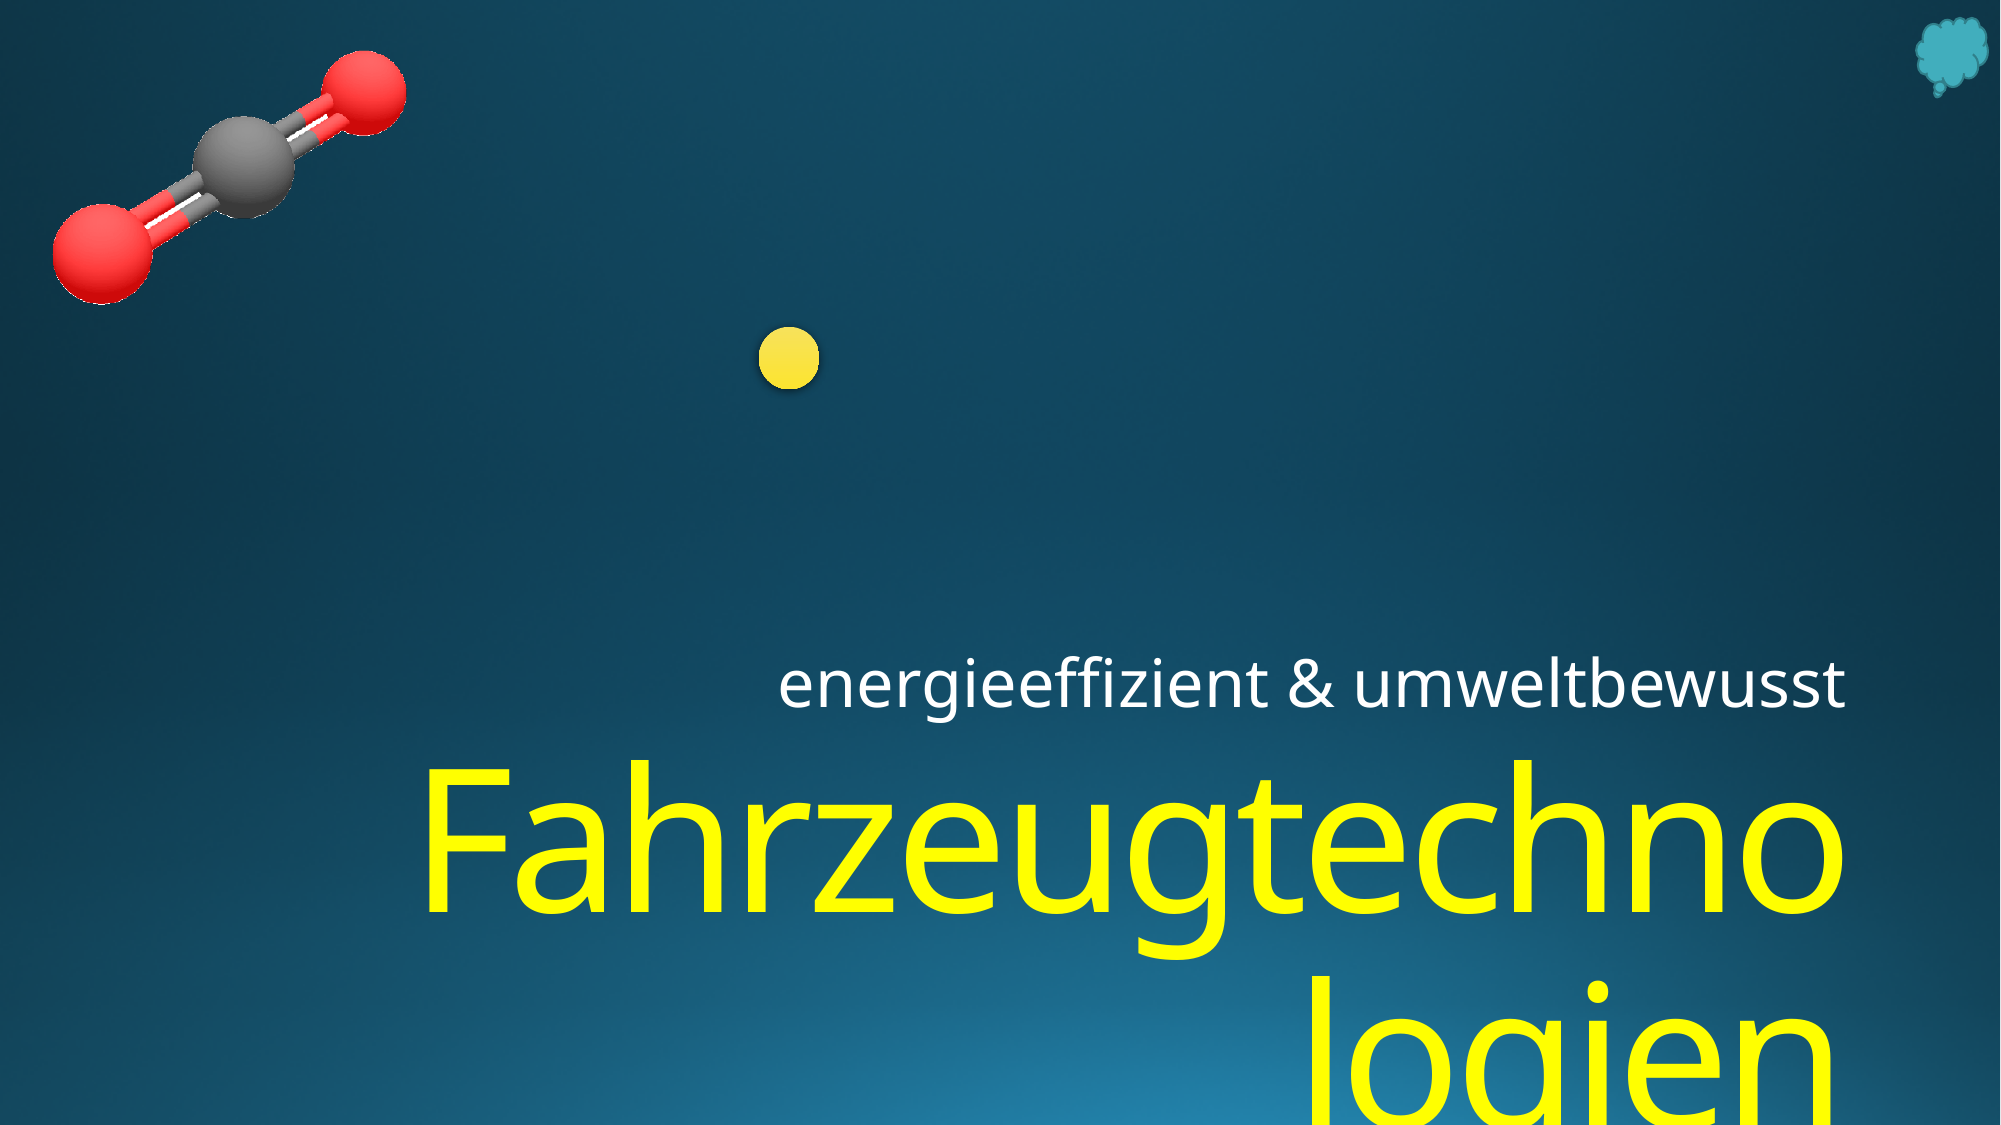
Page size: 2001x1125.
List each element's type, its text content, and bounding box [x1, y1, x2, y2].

title Fahrzeugtechnologien [362, 732, 1863, 1002]
subtitle energieeffizient & umweltbewusst [362, 606, 1863, 730]
text_box [758, 326, 820, 390]
picture [0, 0, 2001, 1125]
